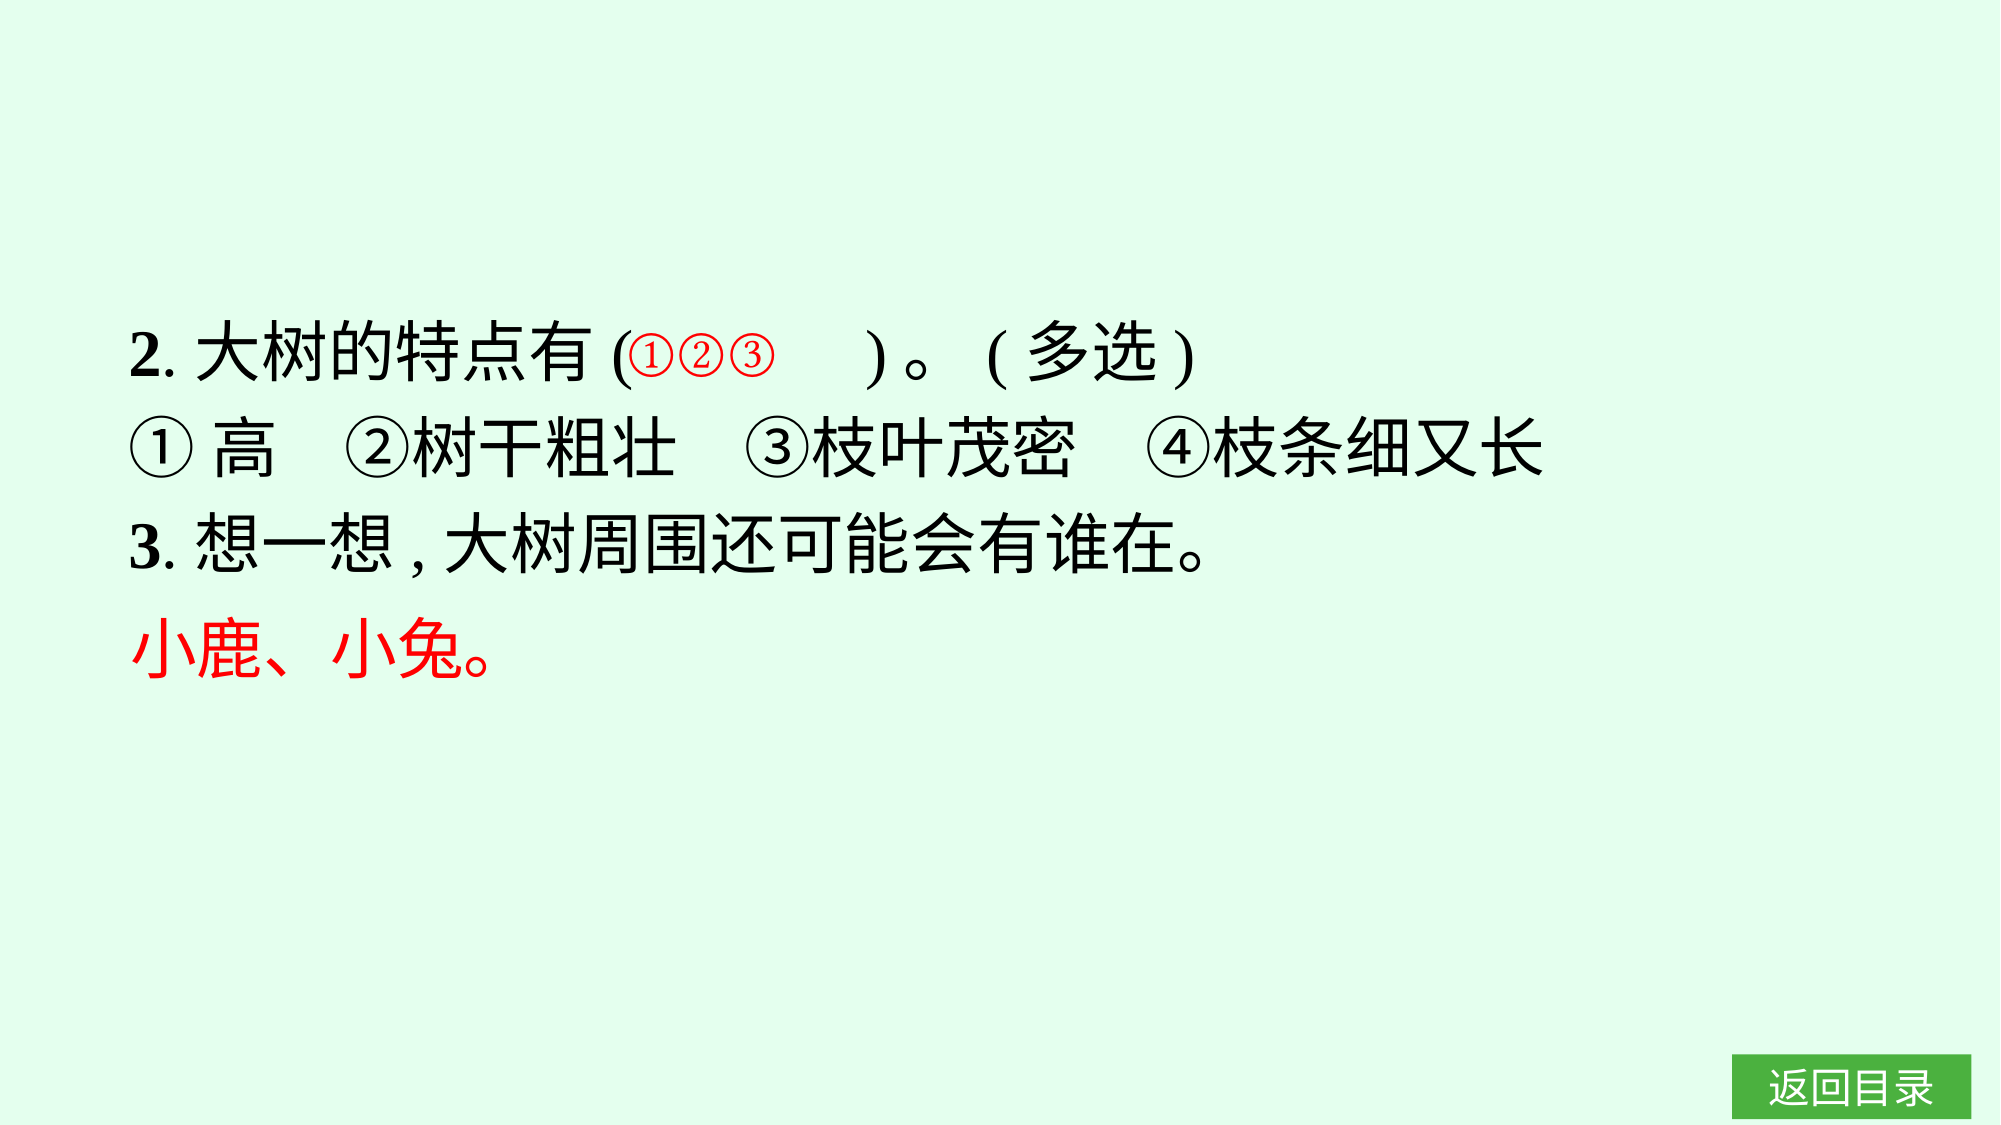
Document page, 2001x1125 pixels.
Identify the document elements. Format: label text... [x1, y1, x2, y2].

text_box 2.大树的特点有( )。(多选) ①高 ②树干粗壮 ③枝叶茂密 ④枝条细又长 3.想一想,大树周围还可能会有谁在。 [113, 286, 1887, 590]
text_box ①②③ [611, 286, 794, 398]
text_box 小鹿、小兔。 [115, 583, 546, 694]
